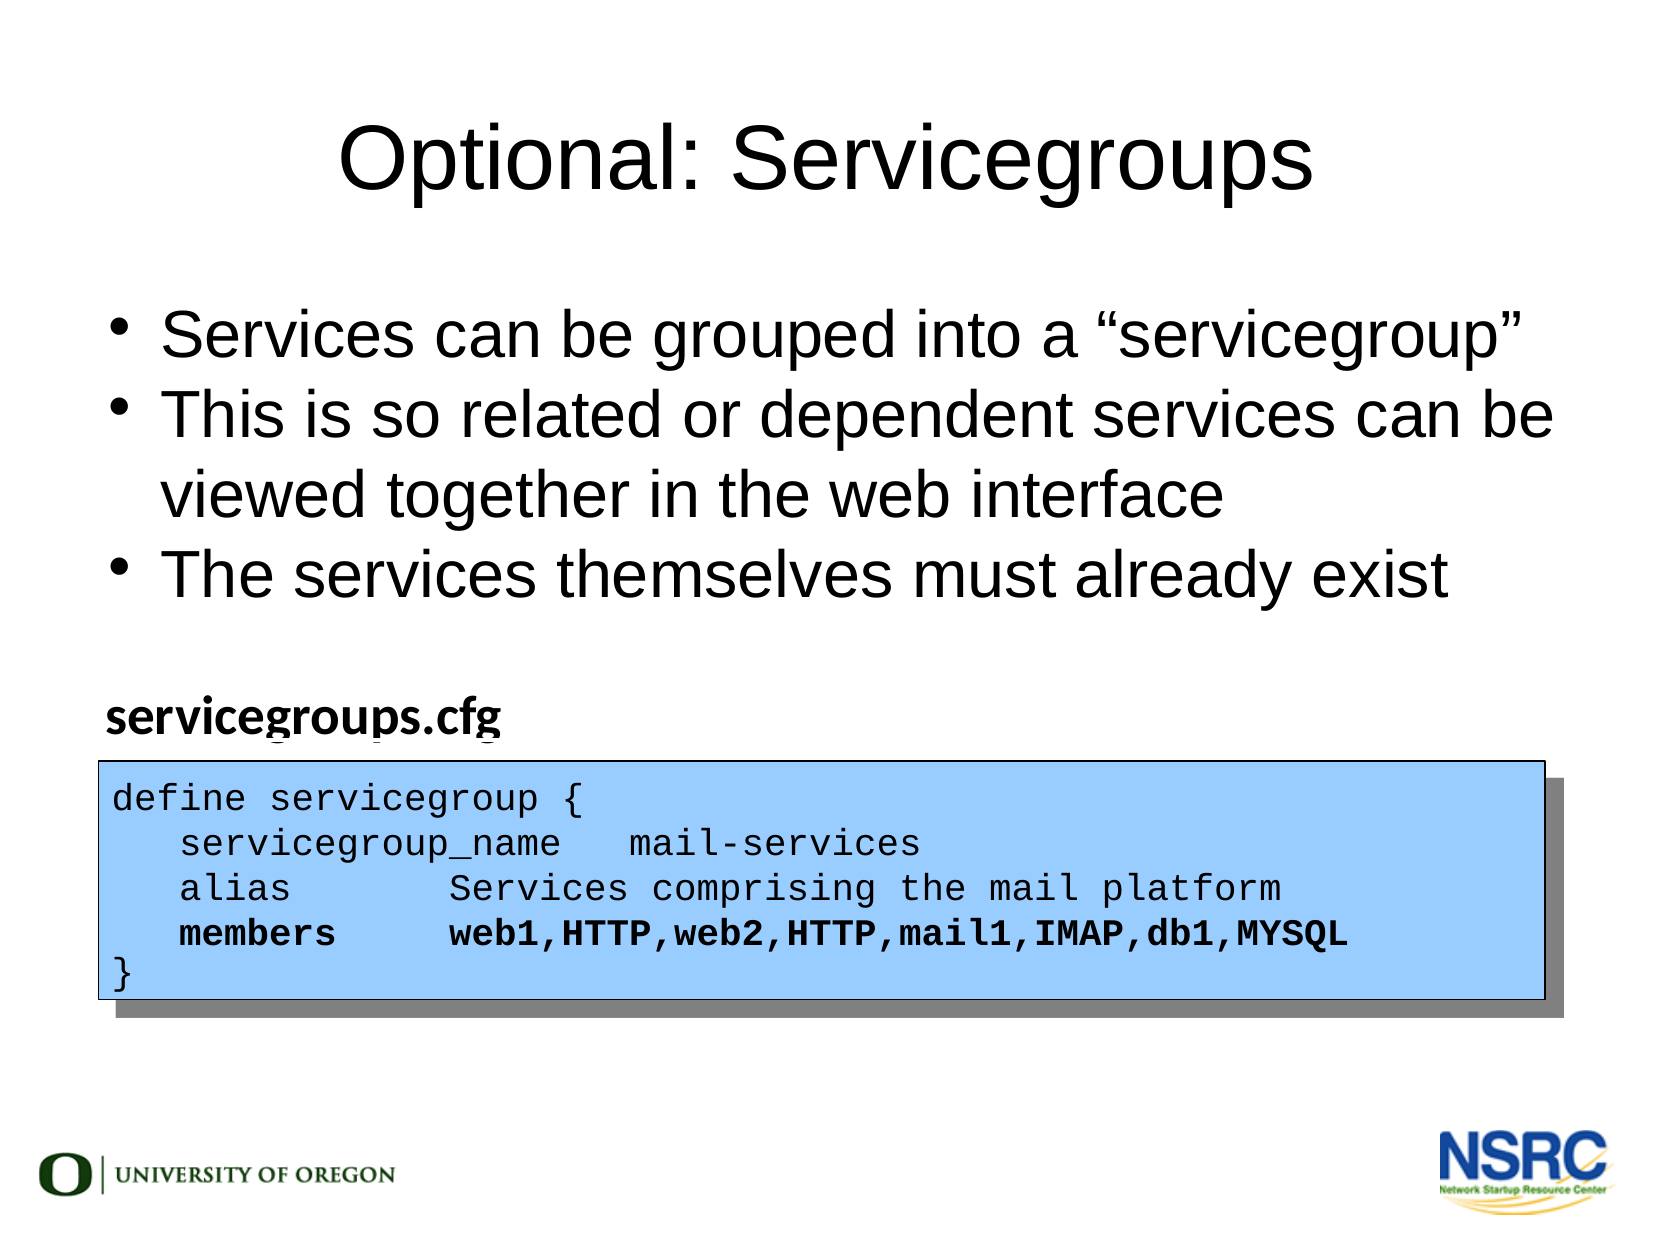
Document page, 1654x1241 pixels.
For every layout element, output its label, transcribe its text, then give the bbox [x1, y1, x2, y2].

text_box servicegroups.cfg [90, 671, 553, 754]
picture [1440, 1130, 1616, 1215]
text_box Optional: Servicegroups [82, 49, 1571, 257]
text_box define servicegroup { servicegroup_name mail-services alias Services comprising the mail platform members web1,HTTP,web2,HTTP,mail1,IMAP,db1,MYSQL } [98, 761, 1546, 1000]
text_box Services can be grouped into a “servicegroup” This is so related or dependent services can be viewed together in the web interface The services themselves must already exist [91, 275, 1599, 593]
picture [37, 1151, 397, 1198]
